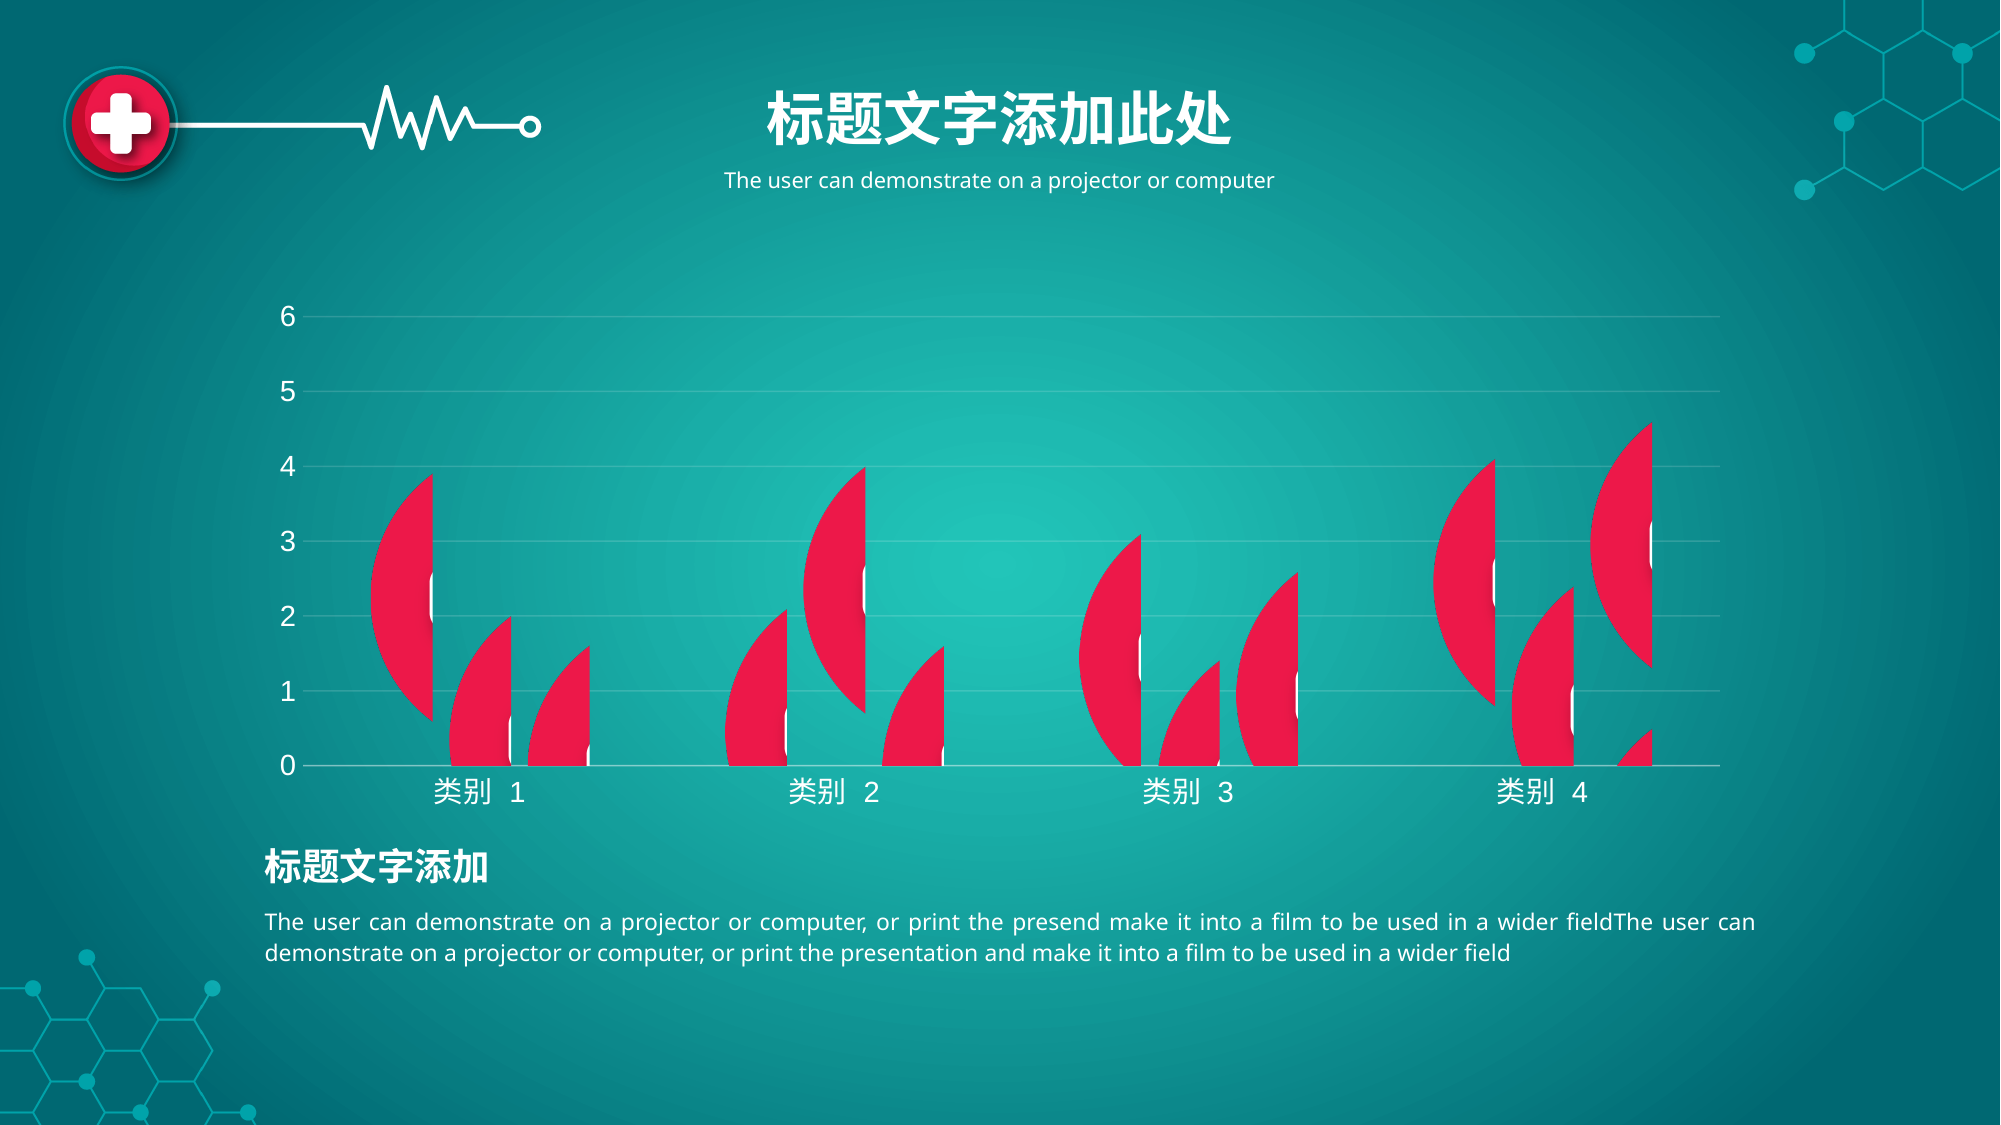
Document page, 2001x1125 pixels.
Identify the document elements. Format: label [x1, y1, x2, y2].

picture [0, 0, 2000, 1125]
text_box [660, 74, 1340, 199]
chart [249, 289, 1750, 823]
text_box [249, 835, 1773, 975]
